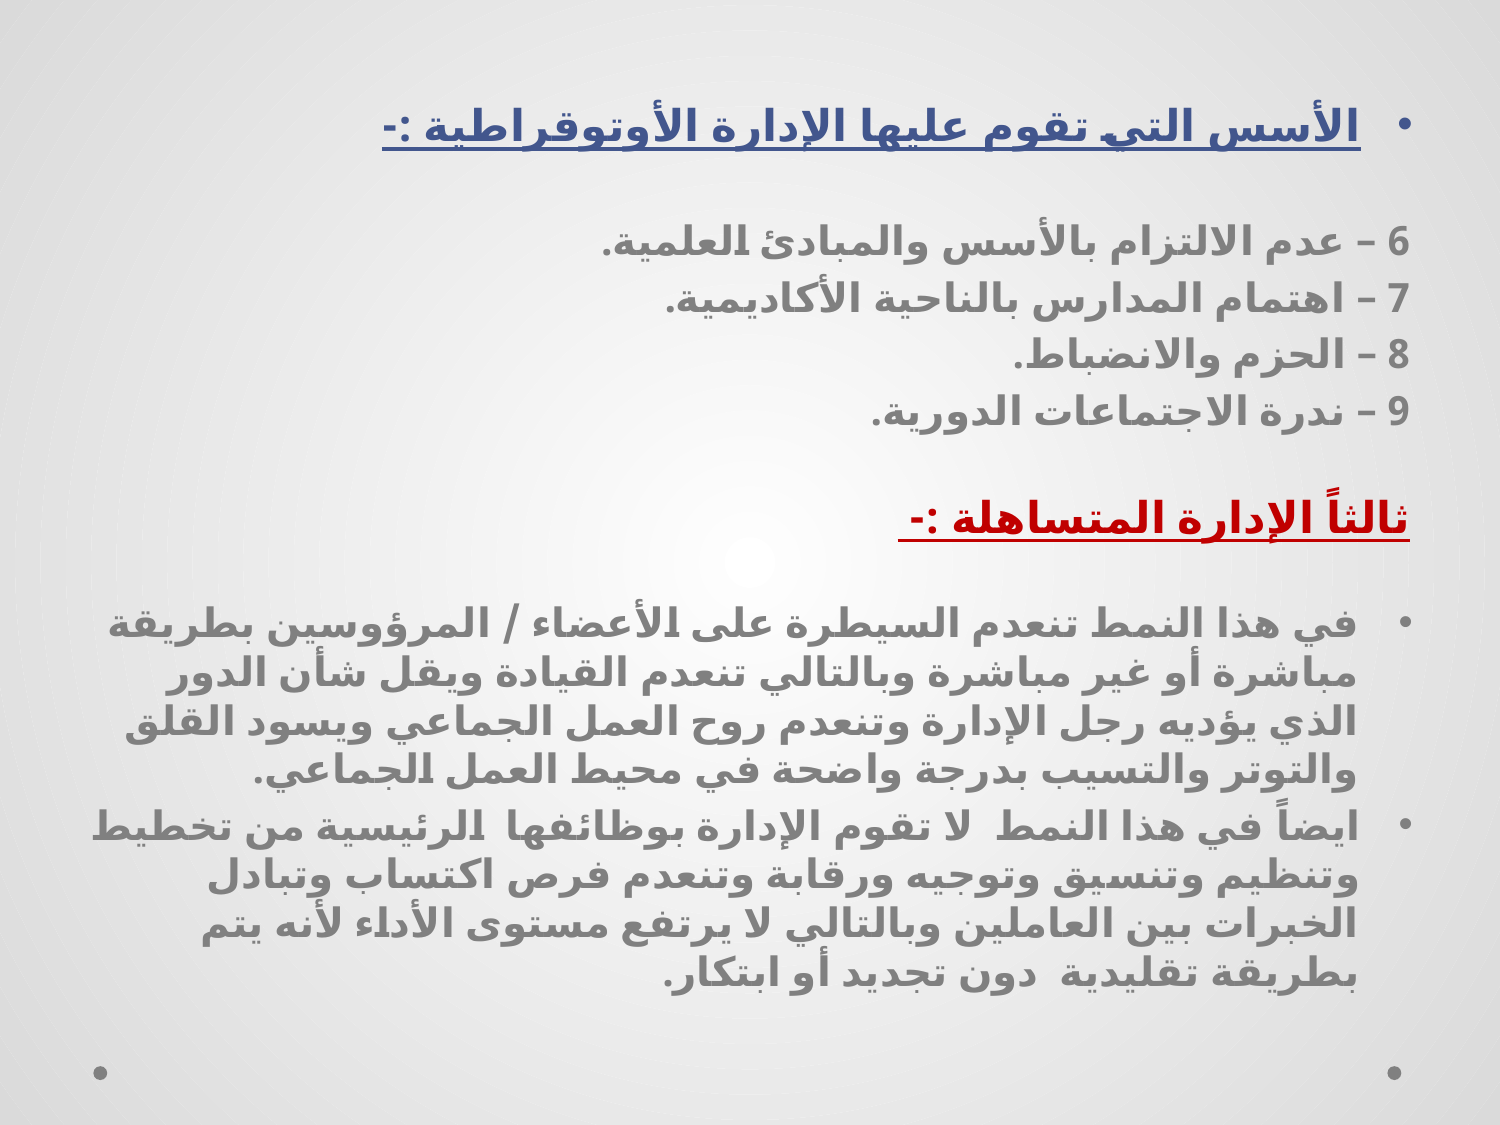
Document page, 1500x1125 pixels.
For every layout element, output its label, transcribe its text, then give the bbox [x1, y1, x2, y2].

list الأسس التي تقوم عليها الإدارة الأوتوقراطية :- 6 – عدم الالتزام بالأسس والمبادئ العلمية. 7 – اهتمام المدارس بالناحية الأكاديمية. 8 – الحزم والانضباط. 9 – ندرة الاجتماعات الدورية. ثالثاً الإدارة المتساهلة :- في هذا النمط تنعدم السيطرة على الأعضاء / المرؤوسين بطريقة مباشرة أو غير مباشرة وبالتالي تنعدم القيادة ويقل شأن الدور الذي يؤديه رجل الإدارة وتنعدم روح العمل الجماعي ويسود القلق والتوتر والتسيب بدرجة واضحة في محيط العمل الجماعي. ايضاً في هذا النمط لا تقوم الإدارة بوظائفها الرئيسية من تخطيط وتنظيم وتنسيق وتوجيه ورقابة وتنعدم فرص اكتساب وتبادل الخبرات بين العاملين وبالتالي لا يرتفع مستوى الأداء لأنه يتم بطريقة تقليدية دون تجديد أو ابتكار. [75, 90, 1425, 1005]
